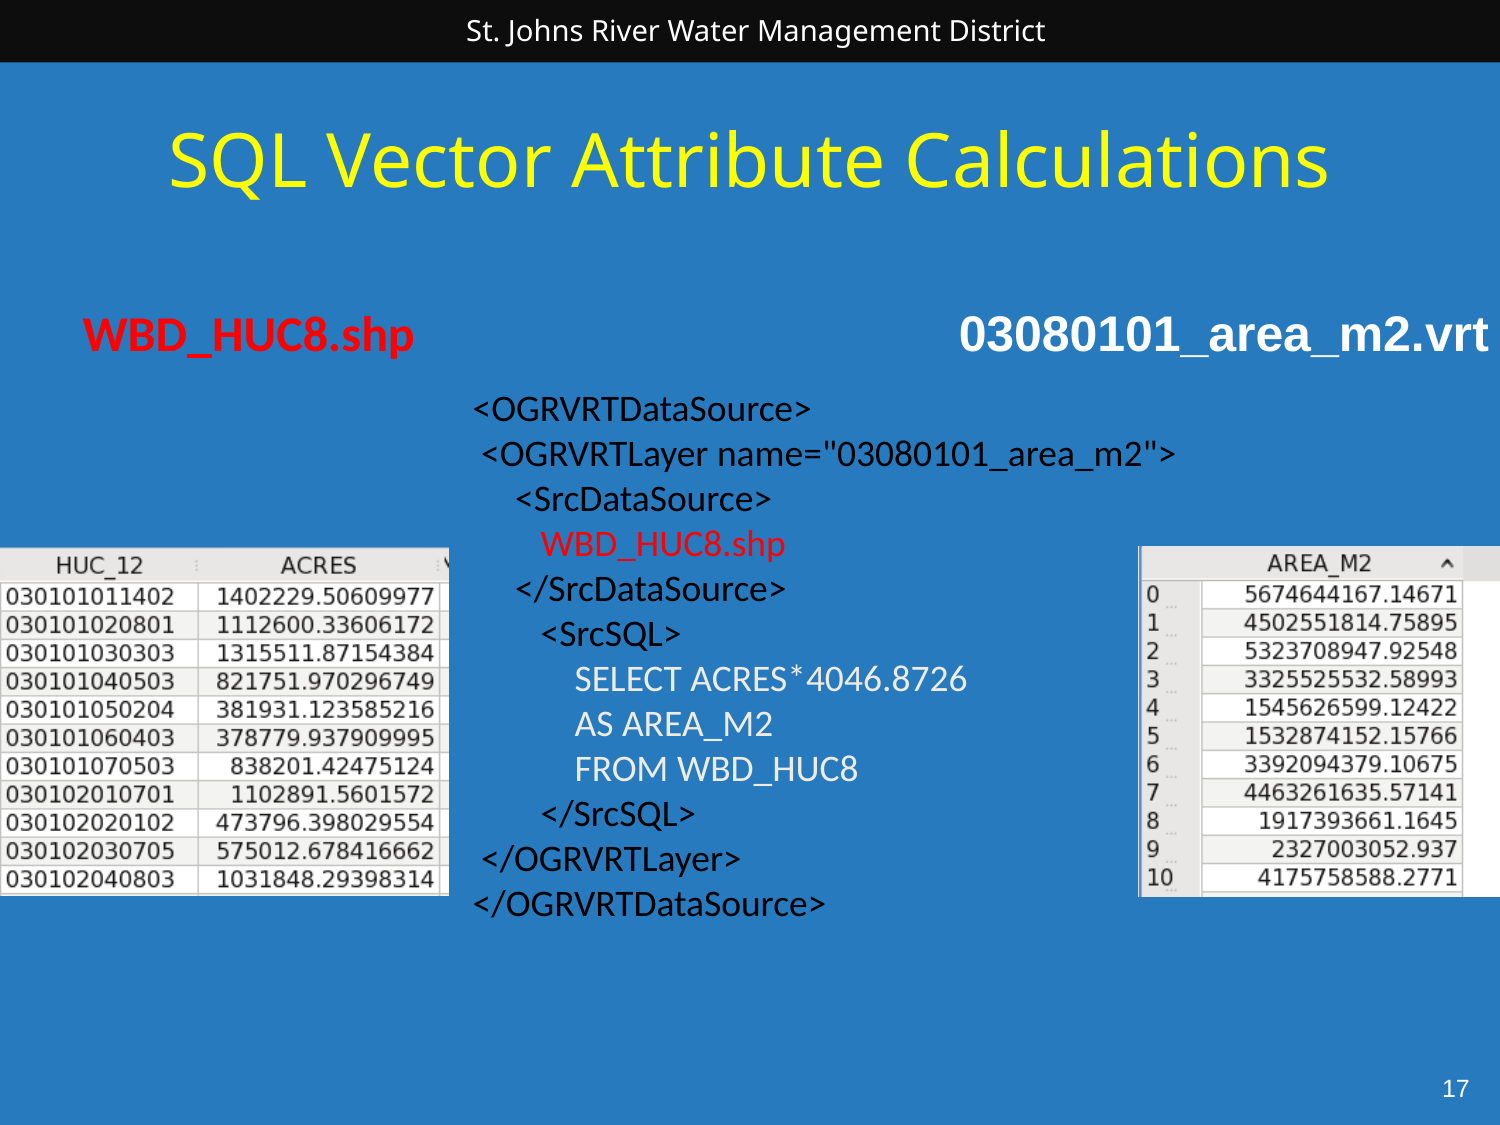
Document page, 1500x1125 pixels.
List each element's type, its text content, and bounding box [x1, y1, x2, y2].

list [0, 546, 449, 897]
title SQL Vector Attribute Calculations [150, 104, 1350, 255]
list 03080101_area_m2.vrt [833, 277, 1497, 386]
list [1138, 546, 1500, 897]
slide_number 17 [1200, 1065, 1500, 1125]
text_box <OGRVRTDataSource> <OGRVRTLayer name="03080101_area_m2"> <SrcDataSource> WBD_HUC8.shp </SrcDataSource> <SrcSQL> SELECT ACRES*4046.8726 AS AREA_M2 FROM WBD_HUC8 </SrcSQL> </OGRVRTLayer> </OGRVRTDataSource> [457, 376, 1193, 977]
text_box WBD_HUC8.shp [75, 277, 738, 386]
